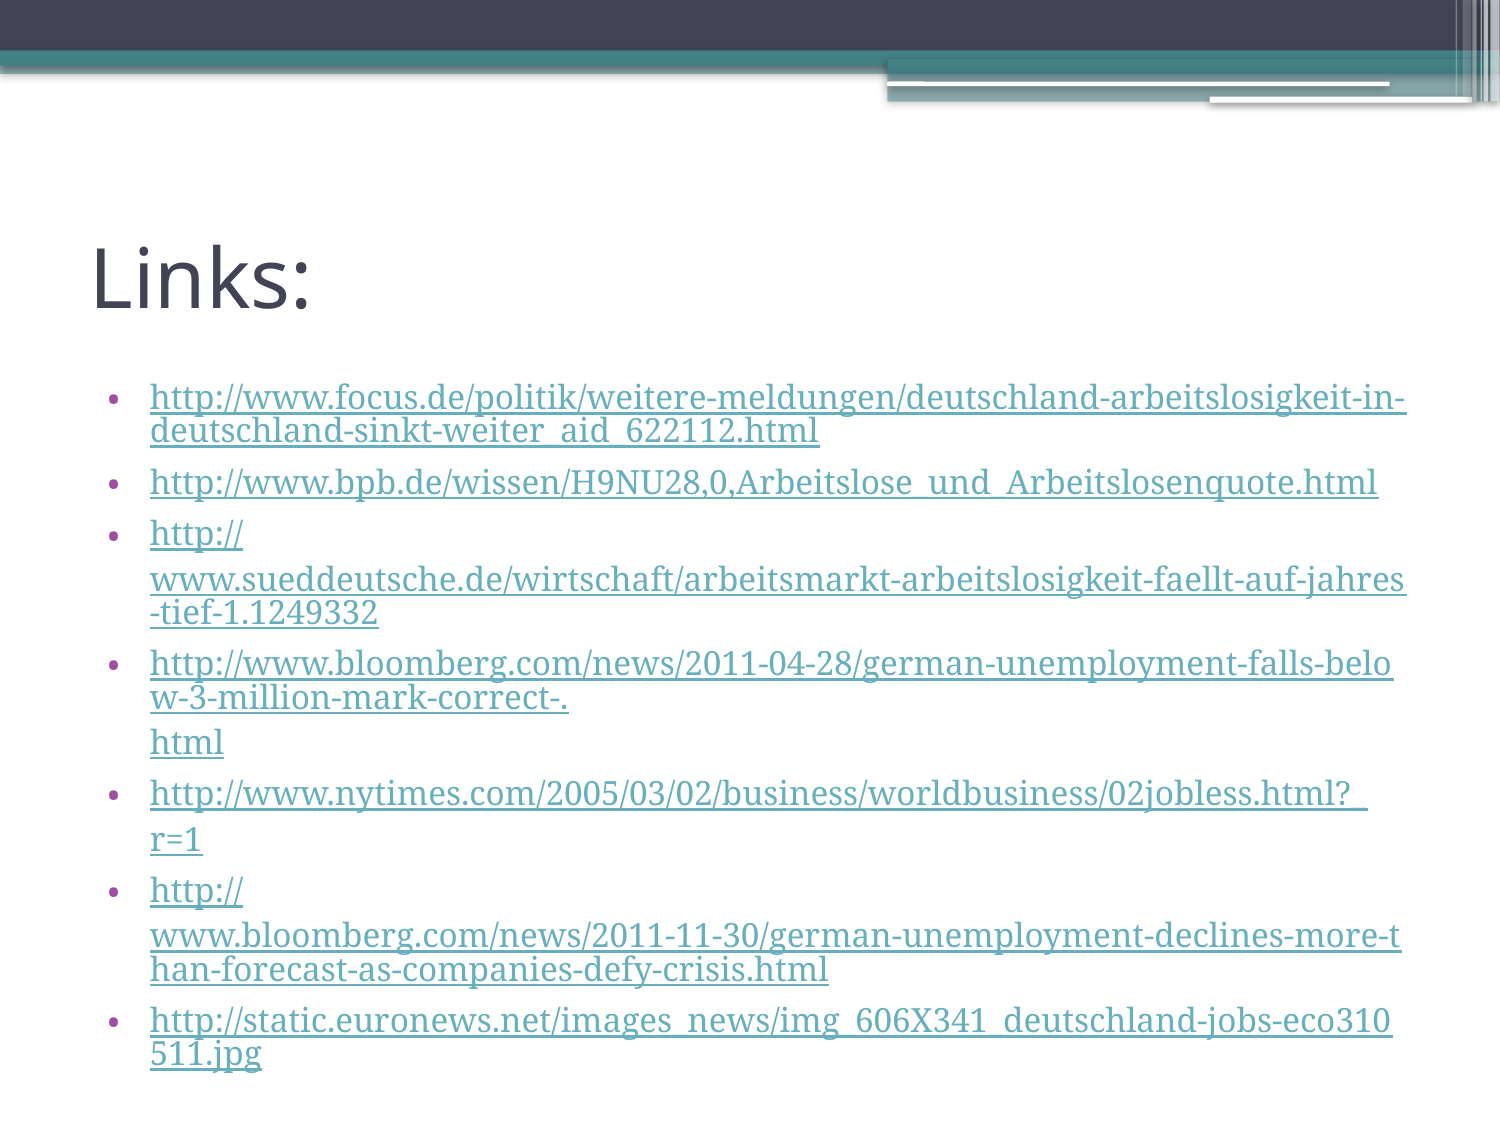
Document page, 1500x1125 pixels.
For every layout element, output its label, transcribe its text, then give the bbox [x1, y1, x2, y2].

title Links: [75, 187, 1425, 363]
list http://www.focus.de/politik/weitere-meldungen/deutschland-arbeitslosigkeit-in-deutschland-sinkt-weiter_aid_622112.html http://www.bpb.de/wissen/H9NU28,0,Arbeitslose_und_Arbeitslosenquote.html http://www.sueddeutsche.de/wirtschaft/arbeitsmarkt-arbeitslosigkeit-faellt-auf-jahres-tief-1.1249332 http://www.bloomberg.com/news/2011-04-28/german-unemployment-falls-below-3-million-mark-correct-.html http://www.nytimes.com/2005/03/02/business/worldbusiness/02jobless.html?_r=1 http://www.bloomberg.com/news/2011-11-30/german-unemployment-declines-more-than-forecast-as-companies-defy-crisis.html http://static.euronews.net/images_news/img_606X341_deutschland-jobs-eco310511.jpg [75, 368, 1425, 1079]
